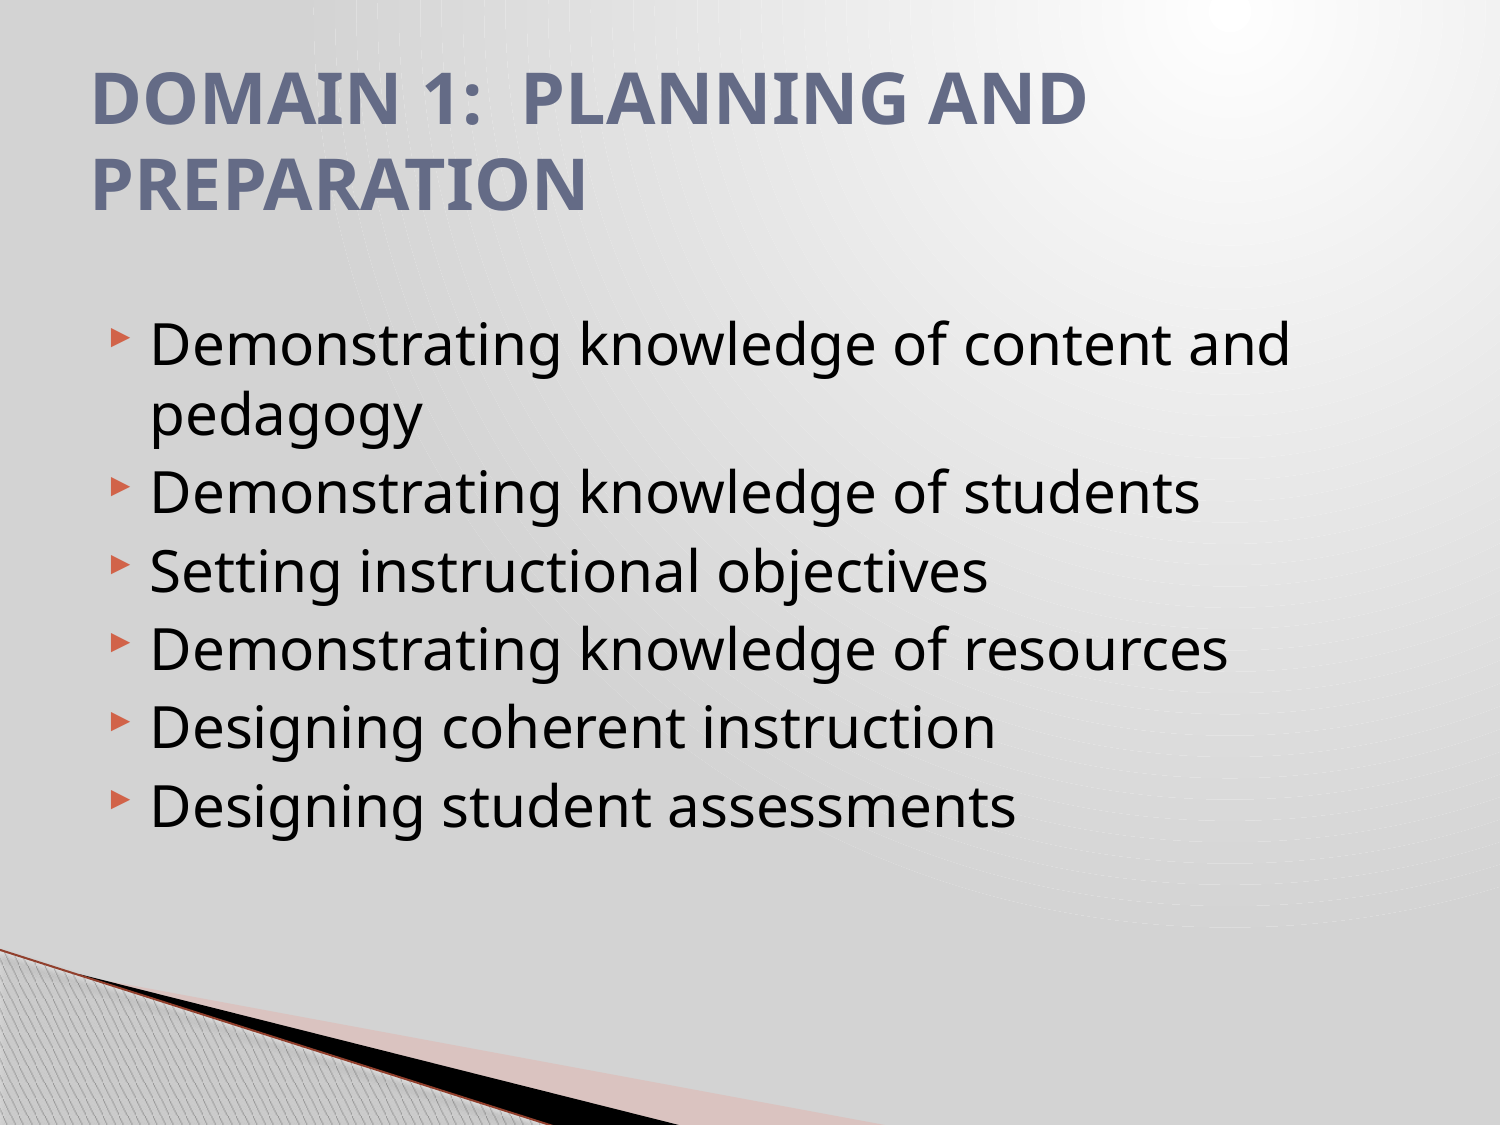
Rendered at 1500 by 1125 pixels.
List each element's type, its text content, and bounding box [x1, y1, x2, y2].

title DOMAIN 1: PLANNING AND PREPARATION [75, 45, 1425, 233]
list Demonstrating knowledge of content and pedagogy Demonstrating knowledge of students Setting instructional objectives Demonstrating knowledge of resources Designing coherent instruction Designing student assessments [75, 299, 1425, 986]
